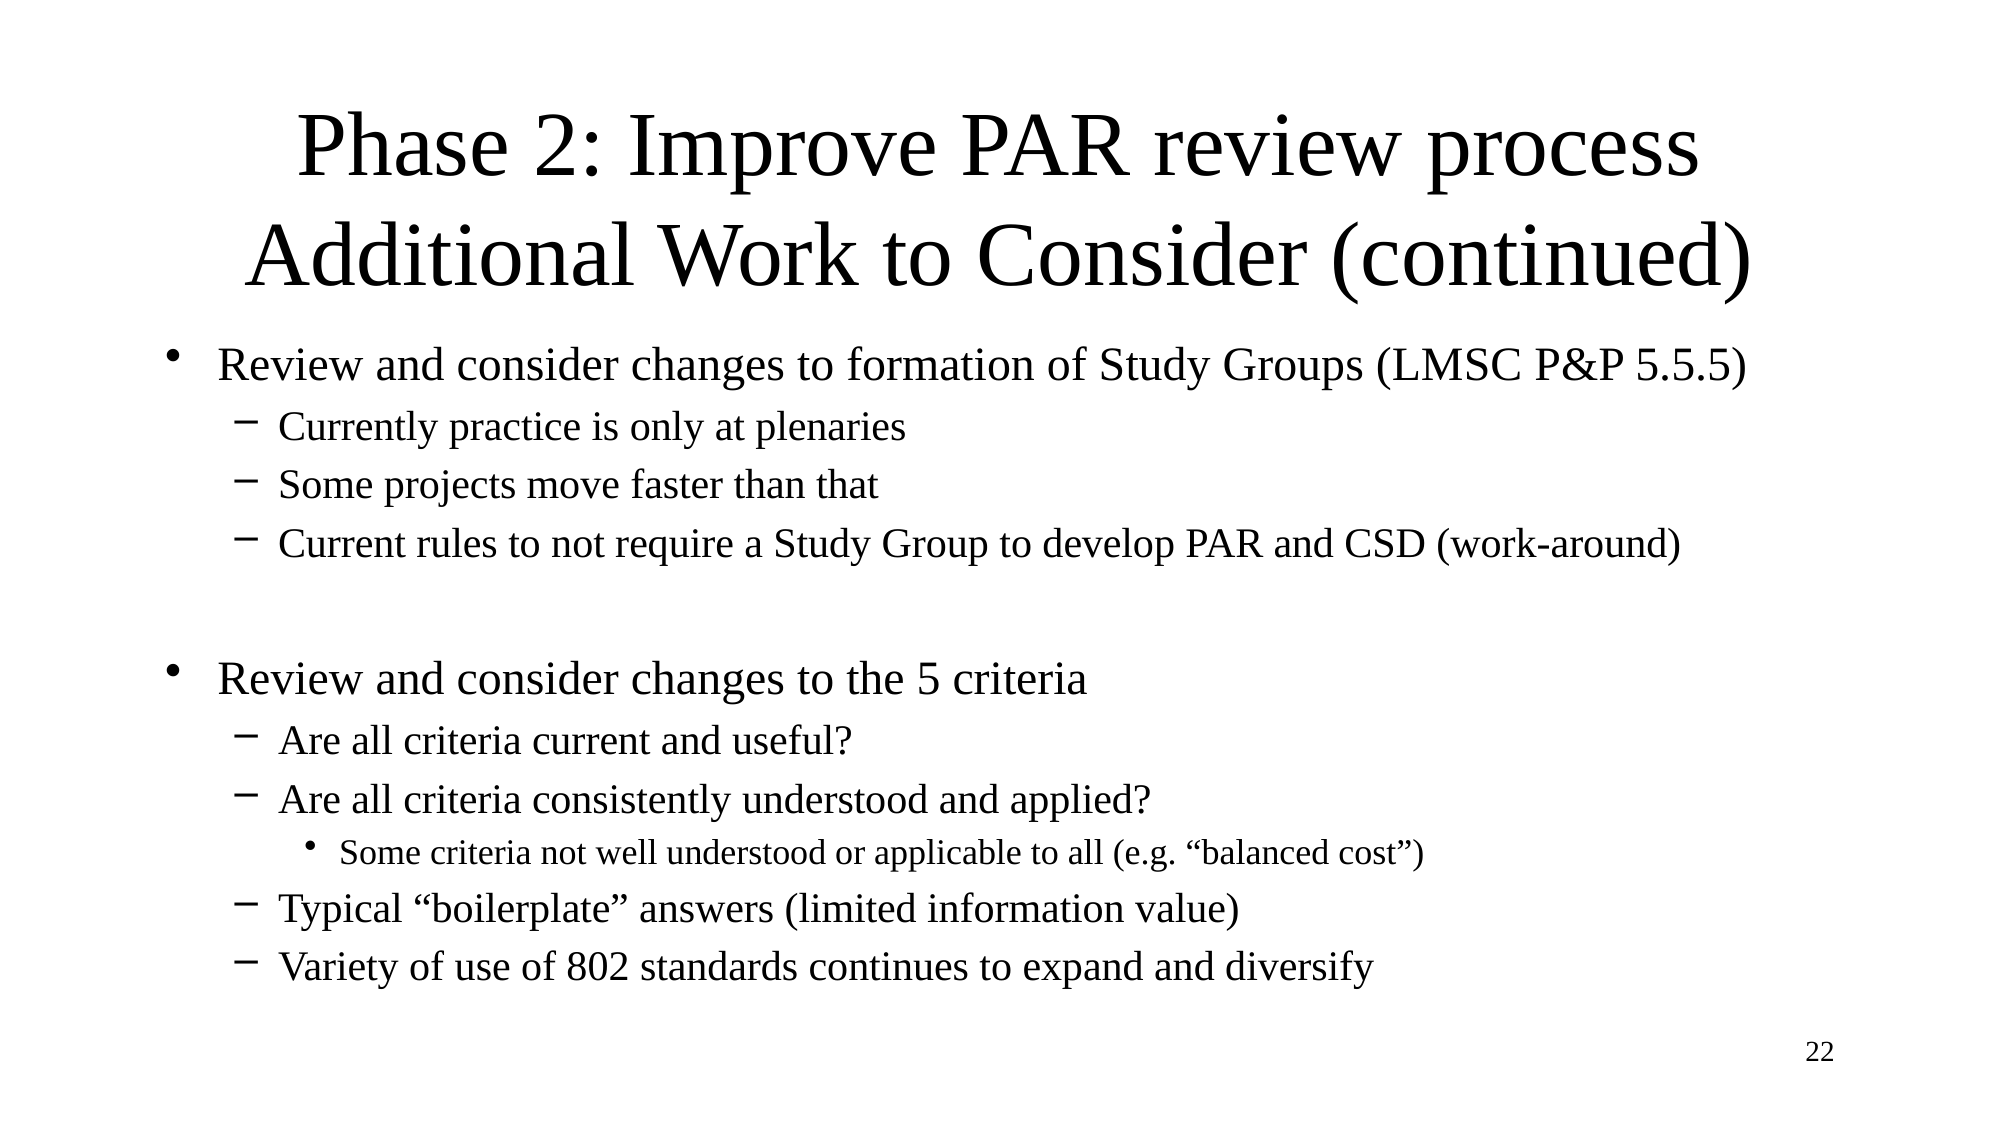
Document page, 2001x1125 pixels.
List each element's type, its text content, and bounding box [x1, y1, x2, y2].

slide_number 22 [1433, 1024, 1851, 1101]
list Review and consider changes to formation of Study Groups (LMSC P&P 5.5.5) Currently practice is only at plenaries Some projects move faster than that Current rules to not require a Study Group to develop PAR and CSD (work-around) Review and consider changes to the 5 criteria Are all criteria current and useful? Are all criteria consistently understood and applied? Some criteria not well understood or applicable to all (e.g. “balanced cost”) Typical “boilerplate” answers (limited information value) Variety of use of 802 standards continues to expand and diversify [149, 324, 1851, 1001]
title Phase 2: Improve PAR review process Additional Work to Consider (continued) [149, 99, 1851, 288]
